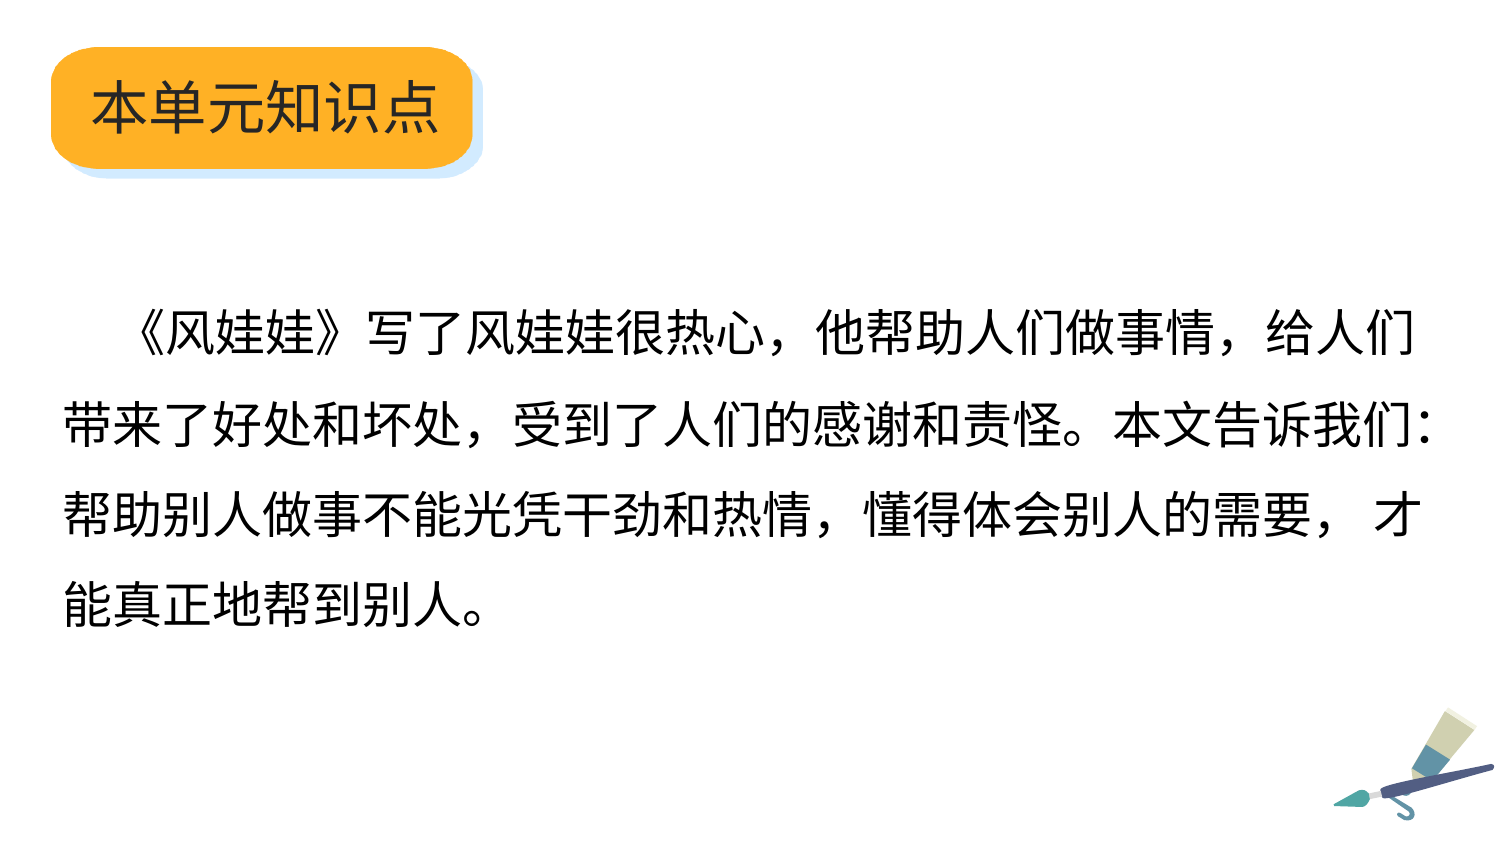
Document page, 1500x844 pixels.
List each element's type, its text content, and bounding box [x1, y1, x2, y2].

picture [51, 47, 483, 179]
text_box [1358, 708, 1481, 844]
text_box 《风娃娃》写了风娃娃很热心，他帮助人们做事情，给人们带来了好处和坏处，受到了人们的感谢和责怪。本文告诉我们：帮助别人做事不能光凭干劲和热情，懂得体会别人的需要， 才能真正地帮到别人。 [51, 252, 1468, 639]
